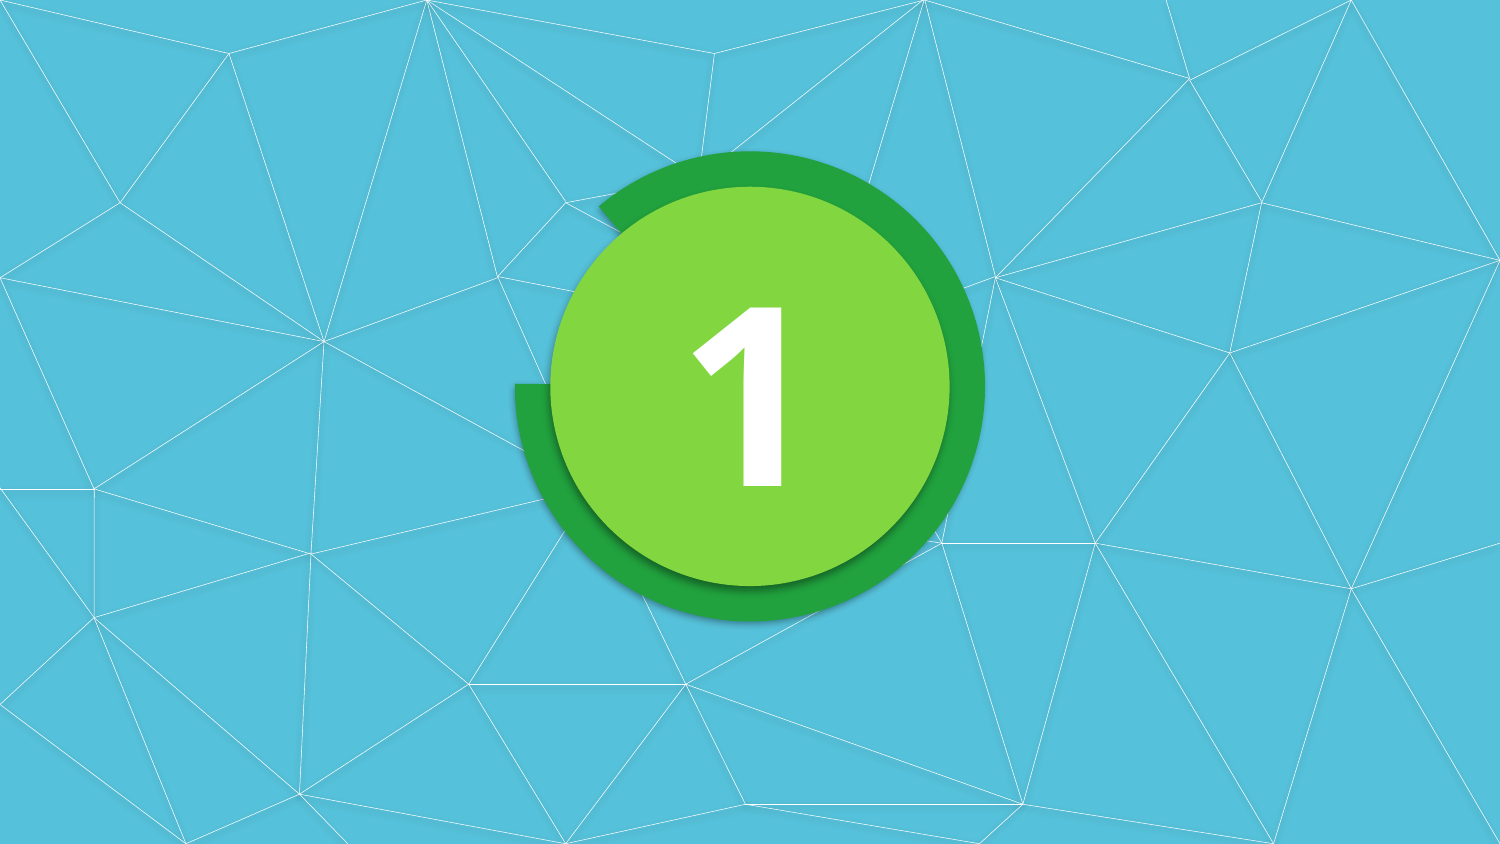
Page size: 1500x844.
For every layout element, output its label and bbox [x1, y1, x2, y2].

text_box [514, 151, 986, 622]
text_box [0, 0, 1500, 844]
